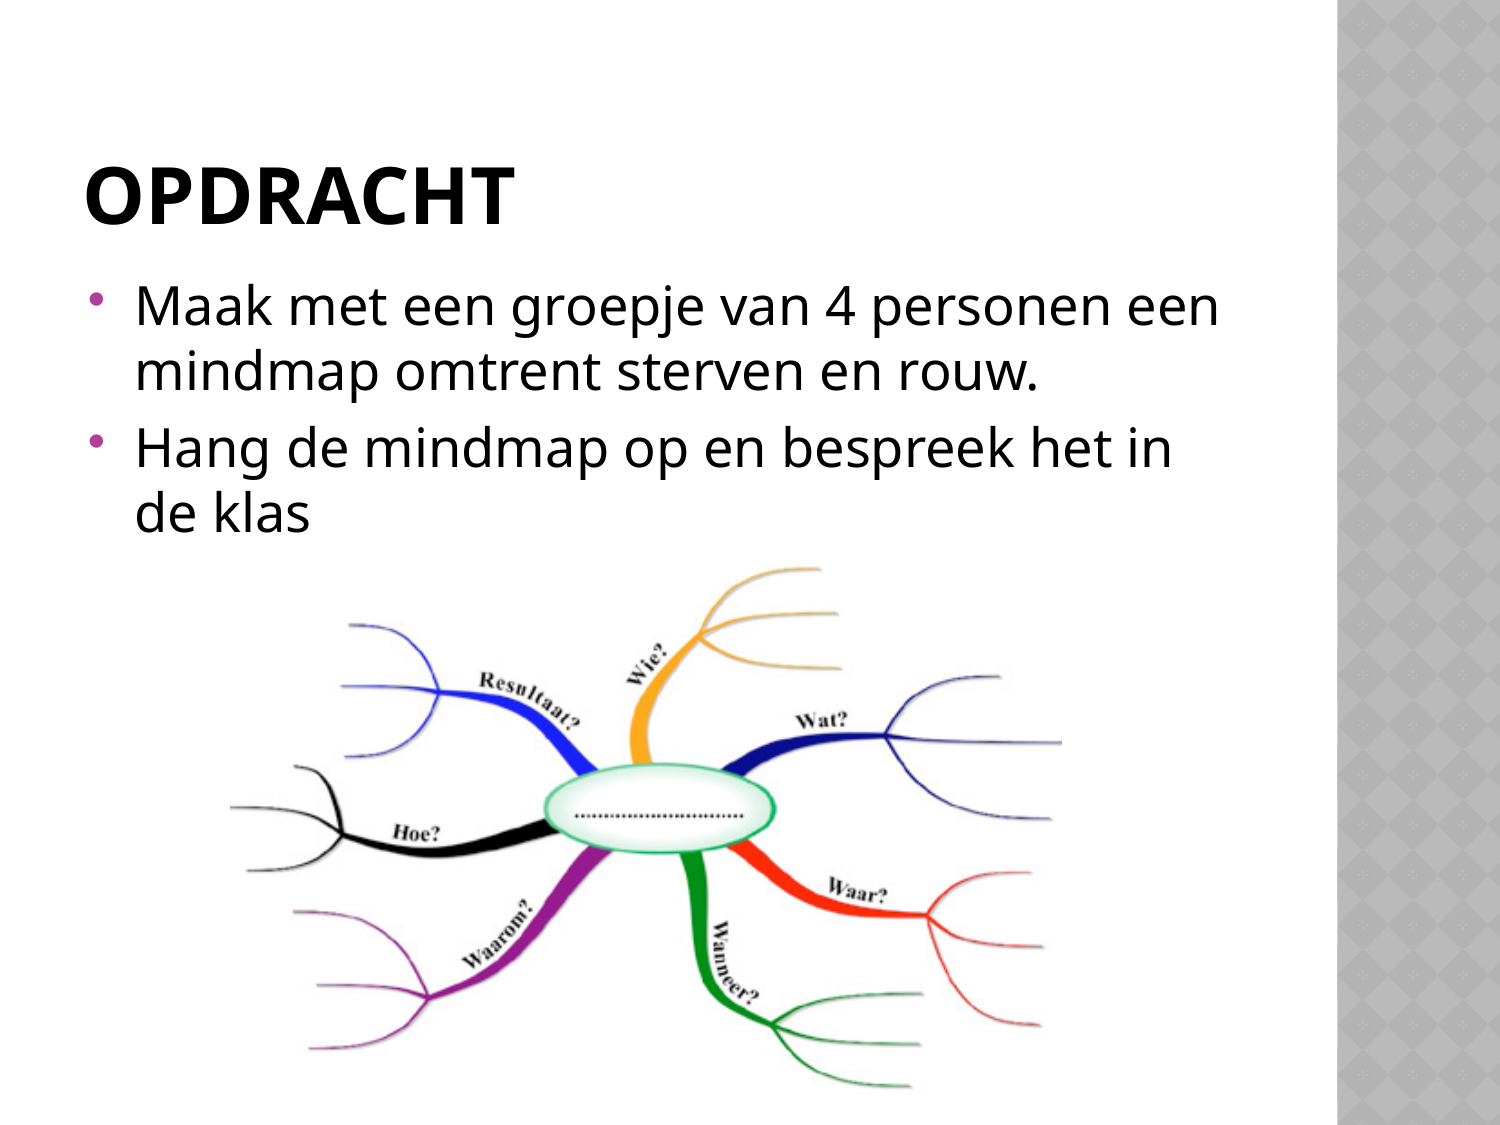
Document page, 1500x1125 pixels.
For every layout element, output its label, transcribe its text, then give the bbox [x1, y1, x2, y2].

picture [229, 561, 1062, 1096]
list Maak met een groepje van 4 personen een mindmap omtrent sterven en rouw. Hang de mindmap op en bespreek het in de klas [75, 264, 1263, 1059]
title Opdracht [75, 52, 1263, 240]
